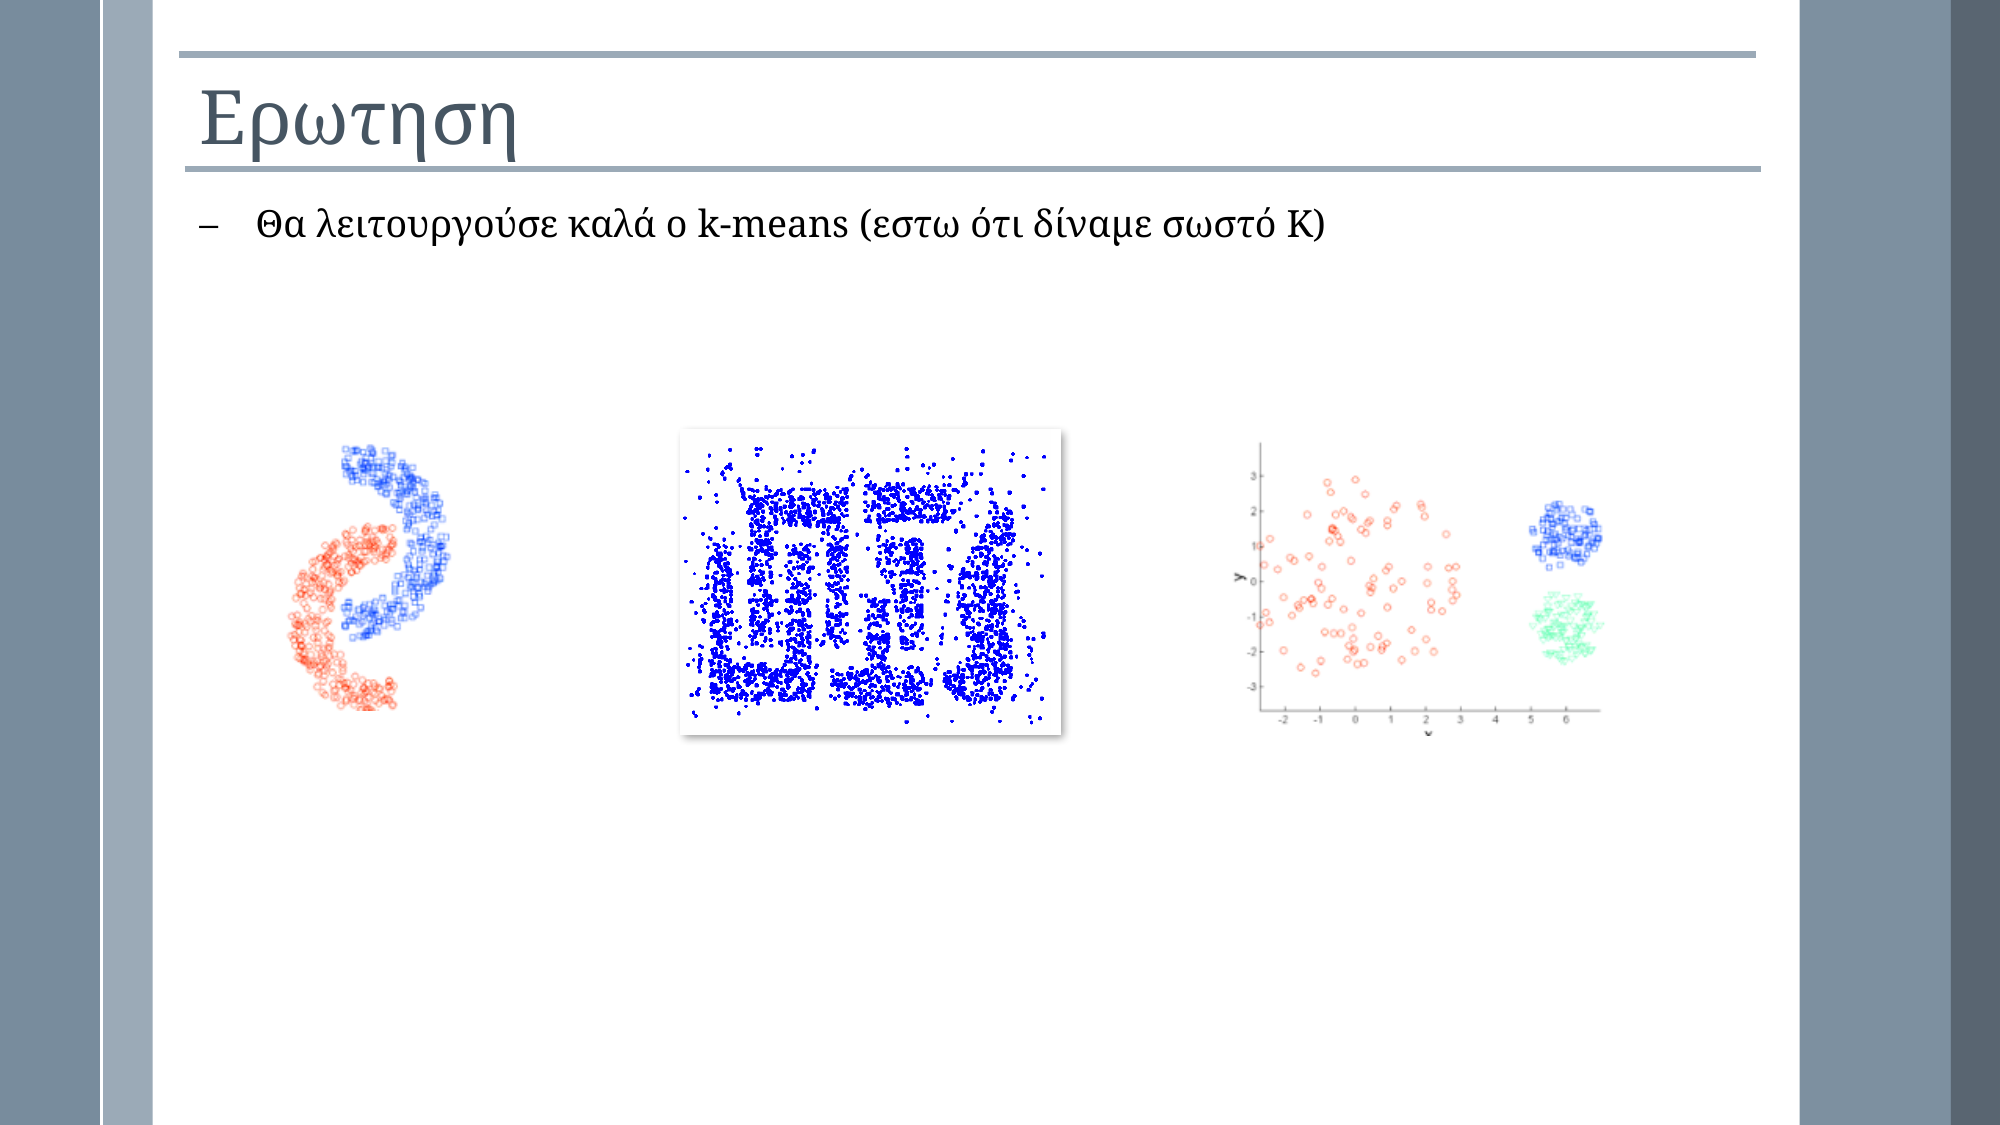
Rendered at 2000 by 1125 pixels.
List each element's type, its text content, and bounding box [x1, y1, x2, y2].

text_box Ερωτηση [184, 62, 1756, 167]
picture [279, 432, 456, 711]
text_box Θα λειτουργούσε καλά ο k-means (εστω ότι δίναμε σωστό K) [184, 192, 1768, 298]
picture [1224, 432, 1617, 736]
picture [680, 429, 1061, 735]
